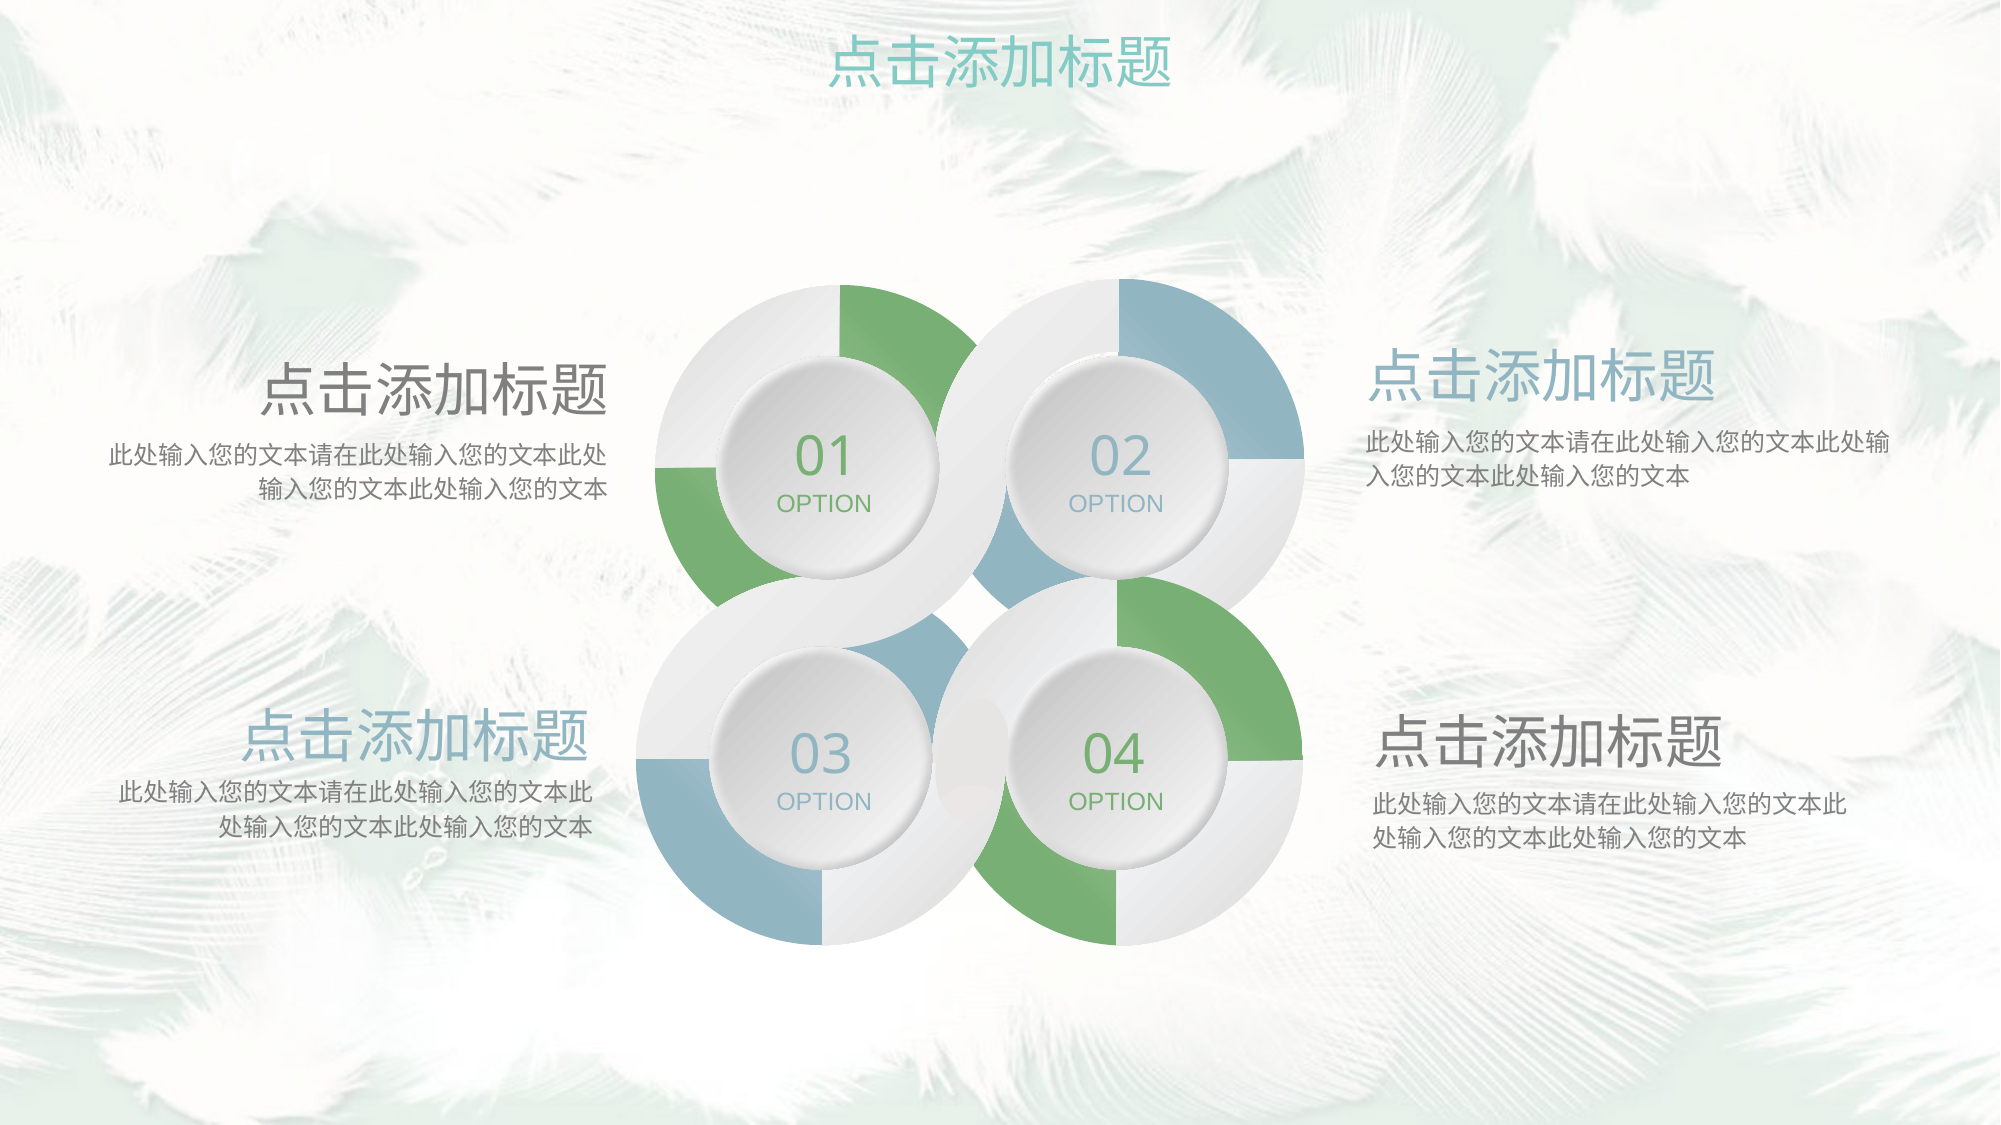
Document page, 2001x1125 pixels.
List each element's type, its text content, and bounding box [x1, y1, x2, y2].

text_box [635, 278, 1305, 946]
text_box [1356, 698, 1884, 862]
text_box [1349, 331, 1929, 499]
text_box 52% [0, 0, 2000, 1125]
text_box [100, 691, 609, 850]
text_box 点击添加标题 [383, 26, 1617, 104]
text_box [83, 345, 626, 512]
